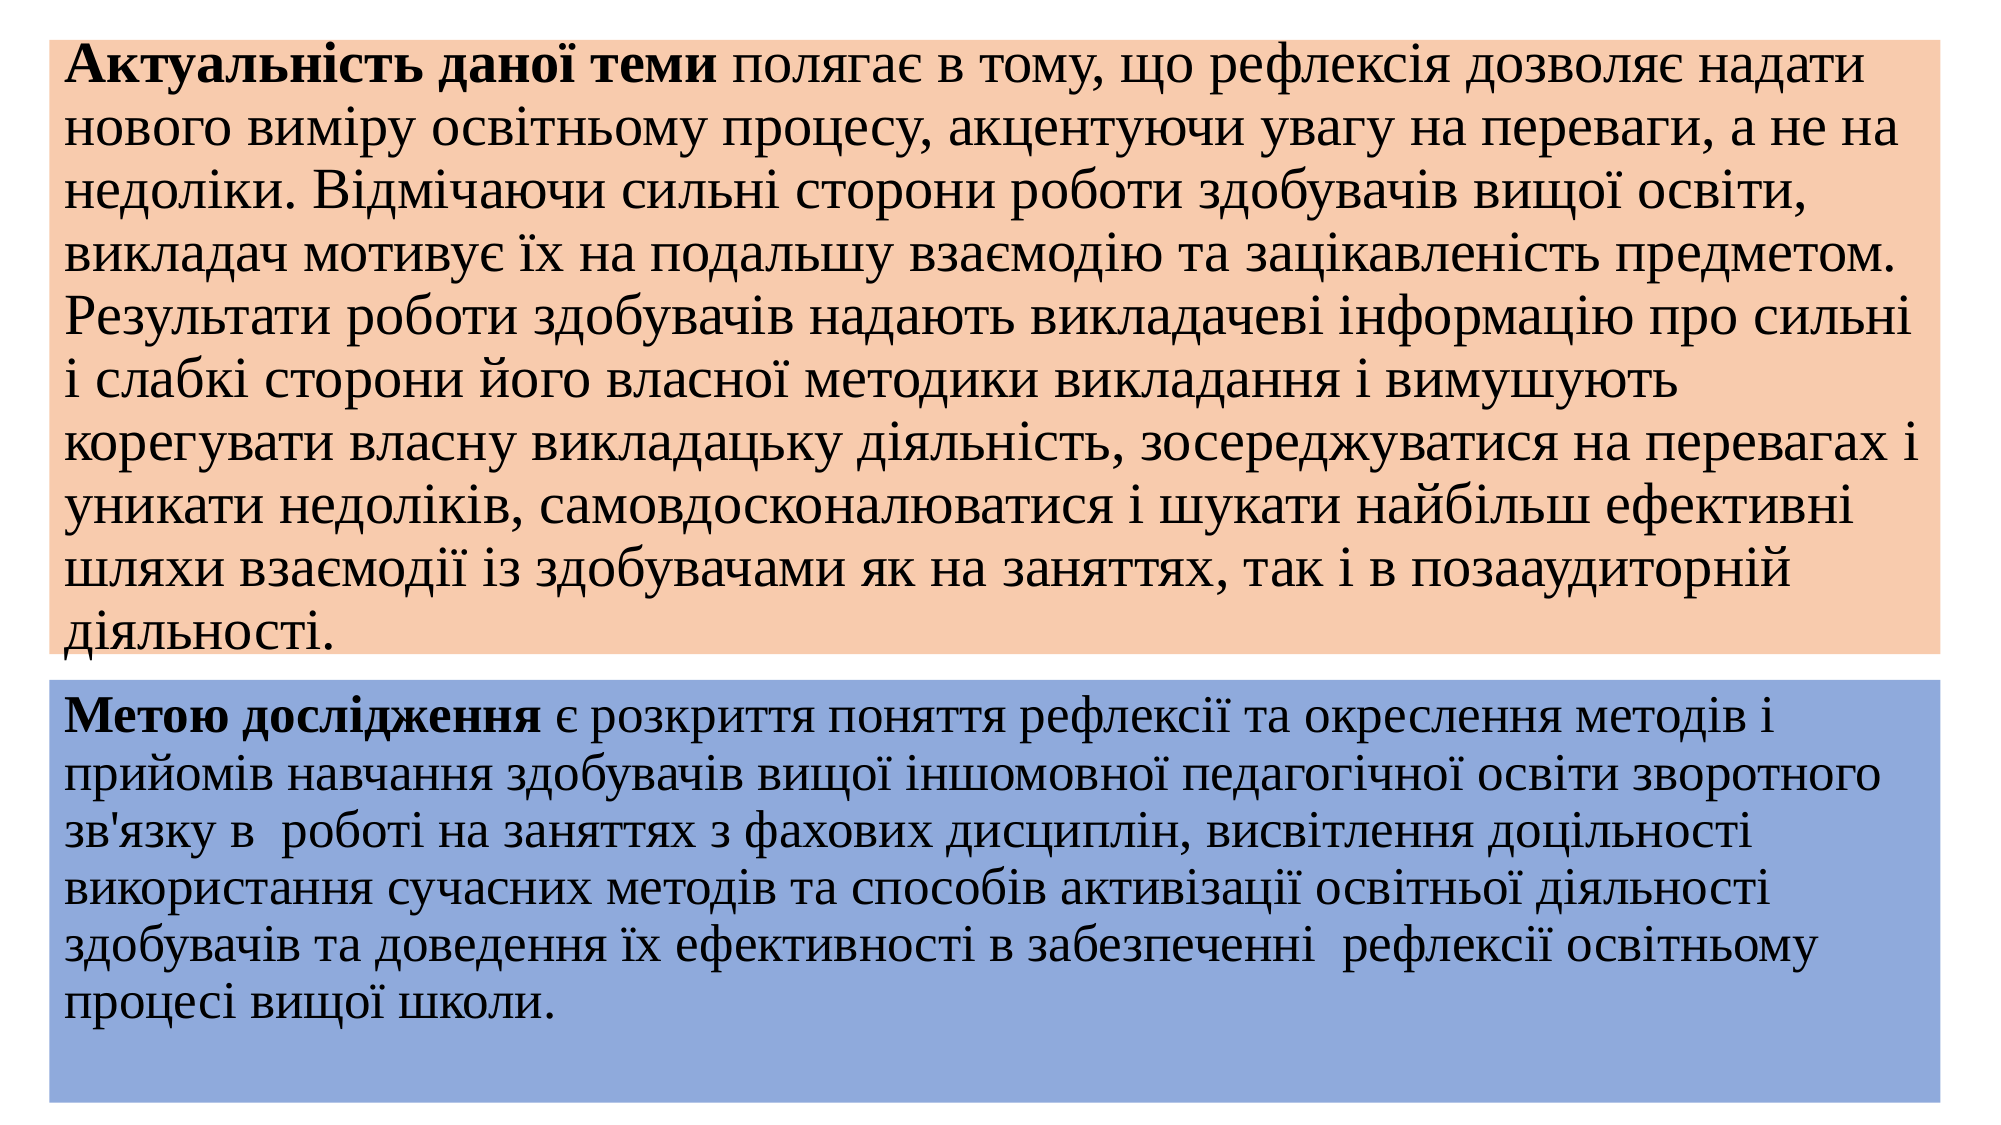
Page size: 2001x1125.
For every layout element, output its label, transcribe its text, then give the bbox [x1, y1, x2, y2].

title Актуальність даної теми полягає в тому, що рефлексія дозволяє надати нового виміру освітньому процесу, акцентуючи увагу на переваги, а не на недоліки. Відмічаючи сильні сторони роботи здобувачів вищої освіти, викладач мотивує їх на подальшу взаємодію та зацікавленість предметом. Результати роботи здобувачів надають викладачеві інформацію про сильні і слабкі сторони його власної методики викладання і вимушують корегувати власну викладацьку діяльність, зосереджуватися на перевагах і уникати недоліків, самовдосконалюватися і шукати найбільш ефективні шляхи взаємодії із здобувачами як на заняттях, так і в позааудиторній діяльності. [49, 39, 1941, 655]
list Метою дослідження є розкриття поняття рефлексії та окреслення методів і прийомів навчання здобувачів вищої іншомовної педагогічної освіти зворотного зв'язку в роботі на заняттях з фахових дисциплін, висвітлення доцільності використання сучасних методів та способів активізації освітньої діяльності здобувачів та доведення їх ефективності в забезпеченні рефлексії освітньому процесі вищої школи. [49, 679, 1941, 1103]
